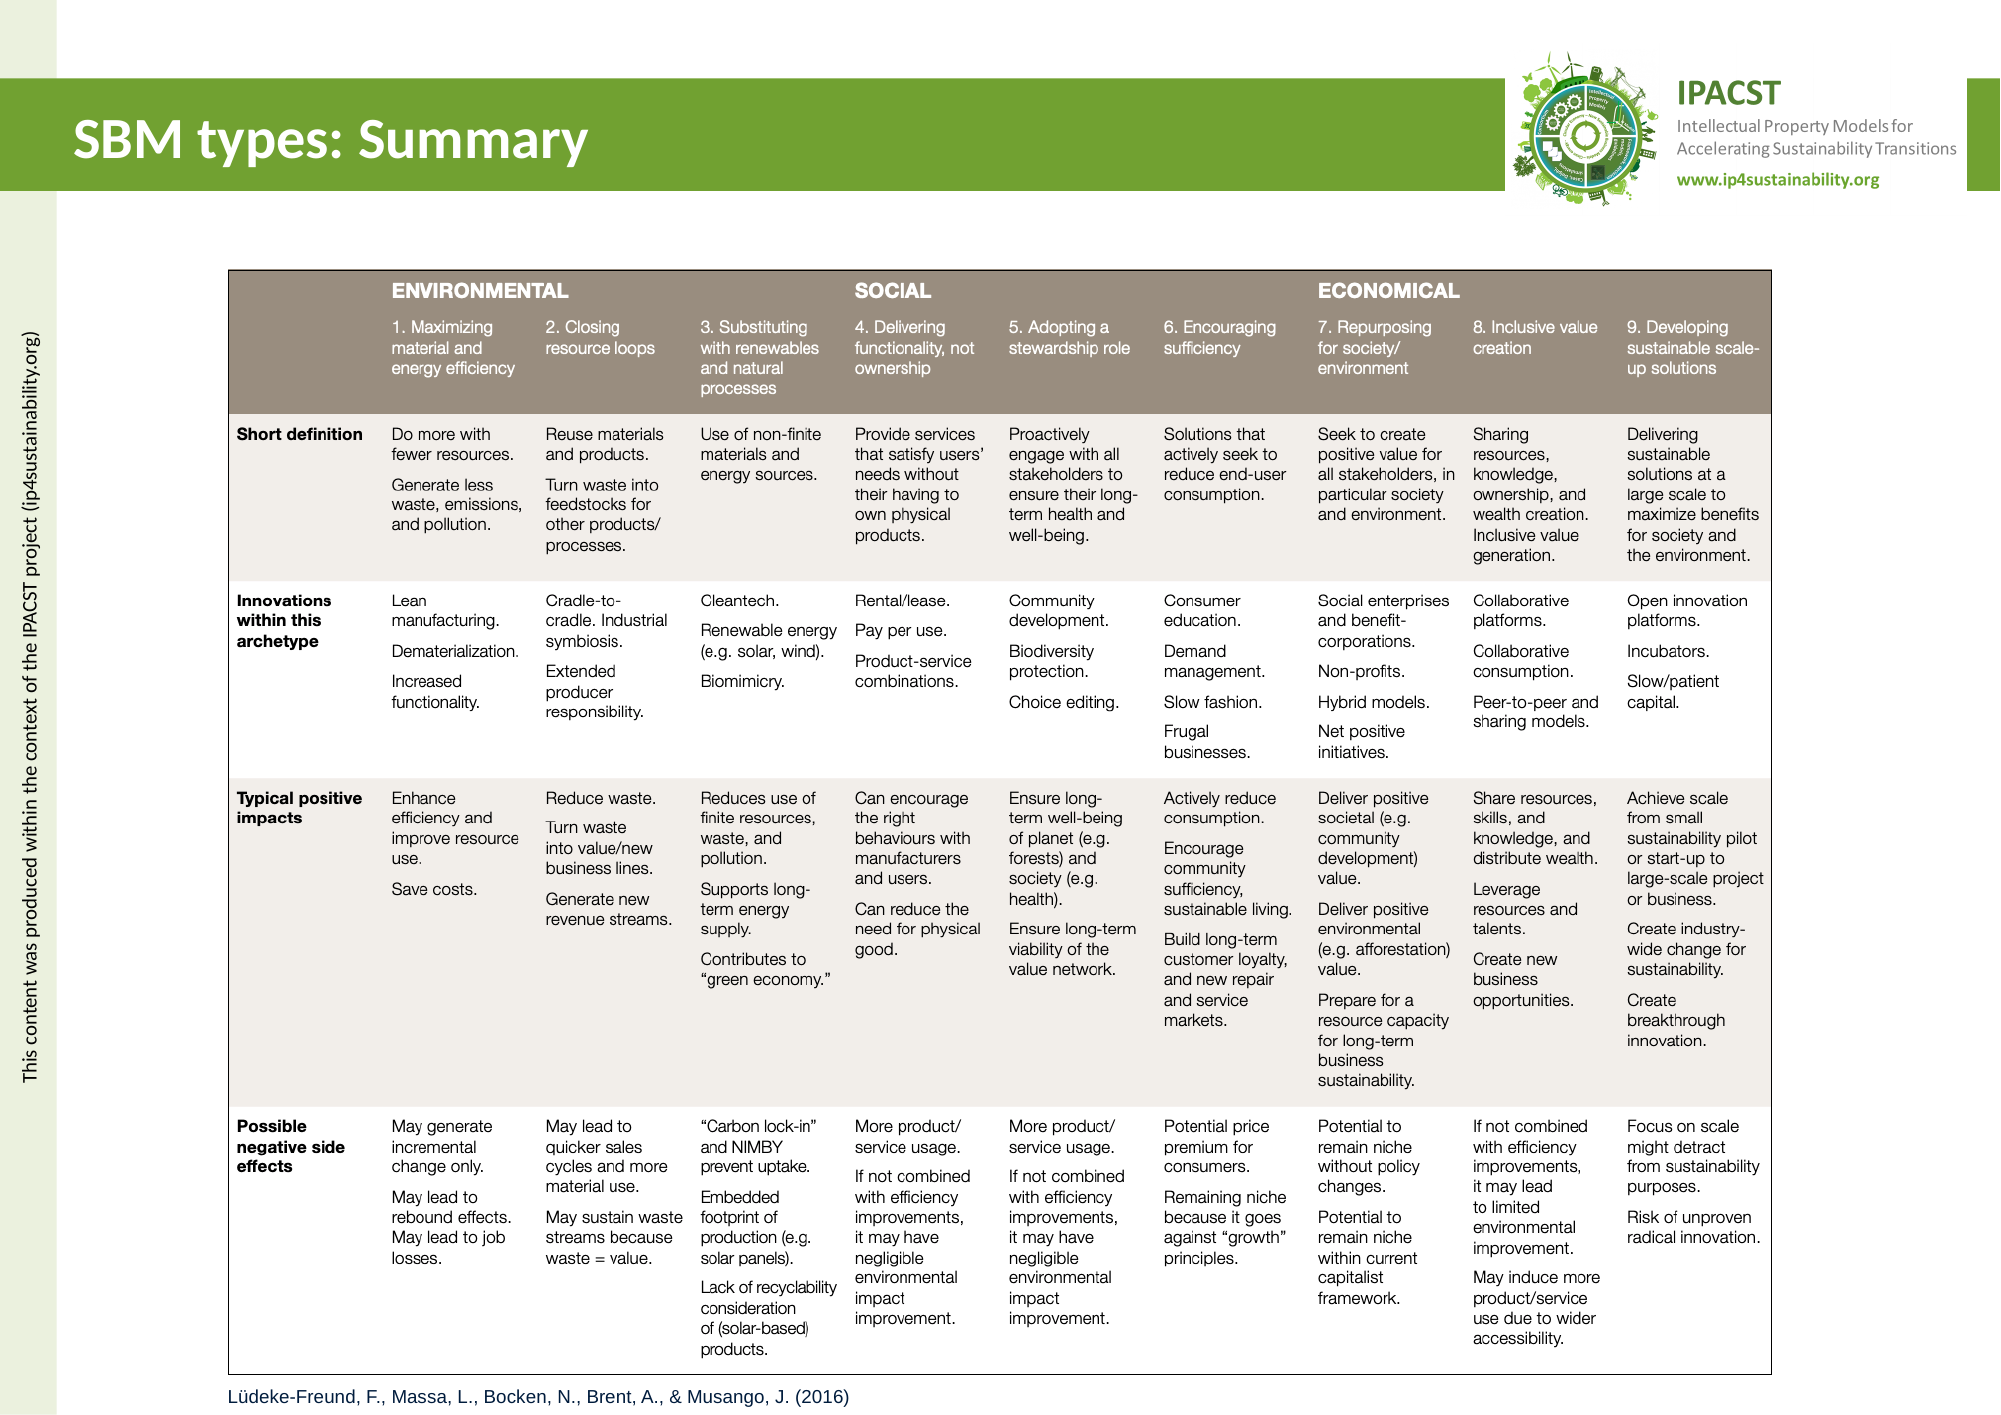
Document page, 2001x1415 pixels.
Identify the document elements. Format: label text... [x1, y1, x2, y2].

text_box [0, 43, 2000, 216]
text_box Lüdeke-Freund, F., Massa, L., Bocken, N., Brent, A., & Musango, J. (2016) [212, 1376, 1368, 1415]
picture [228, 269, 1772, 1375]
